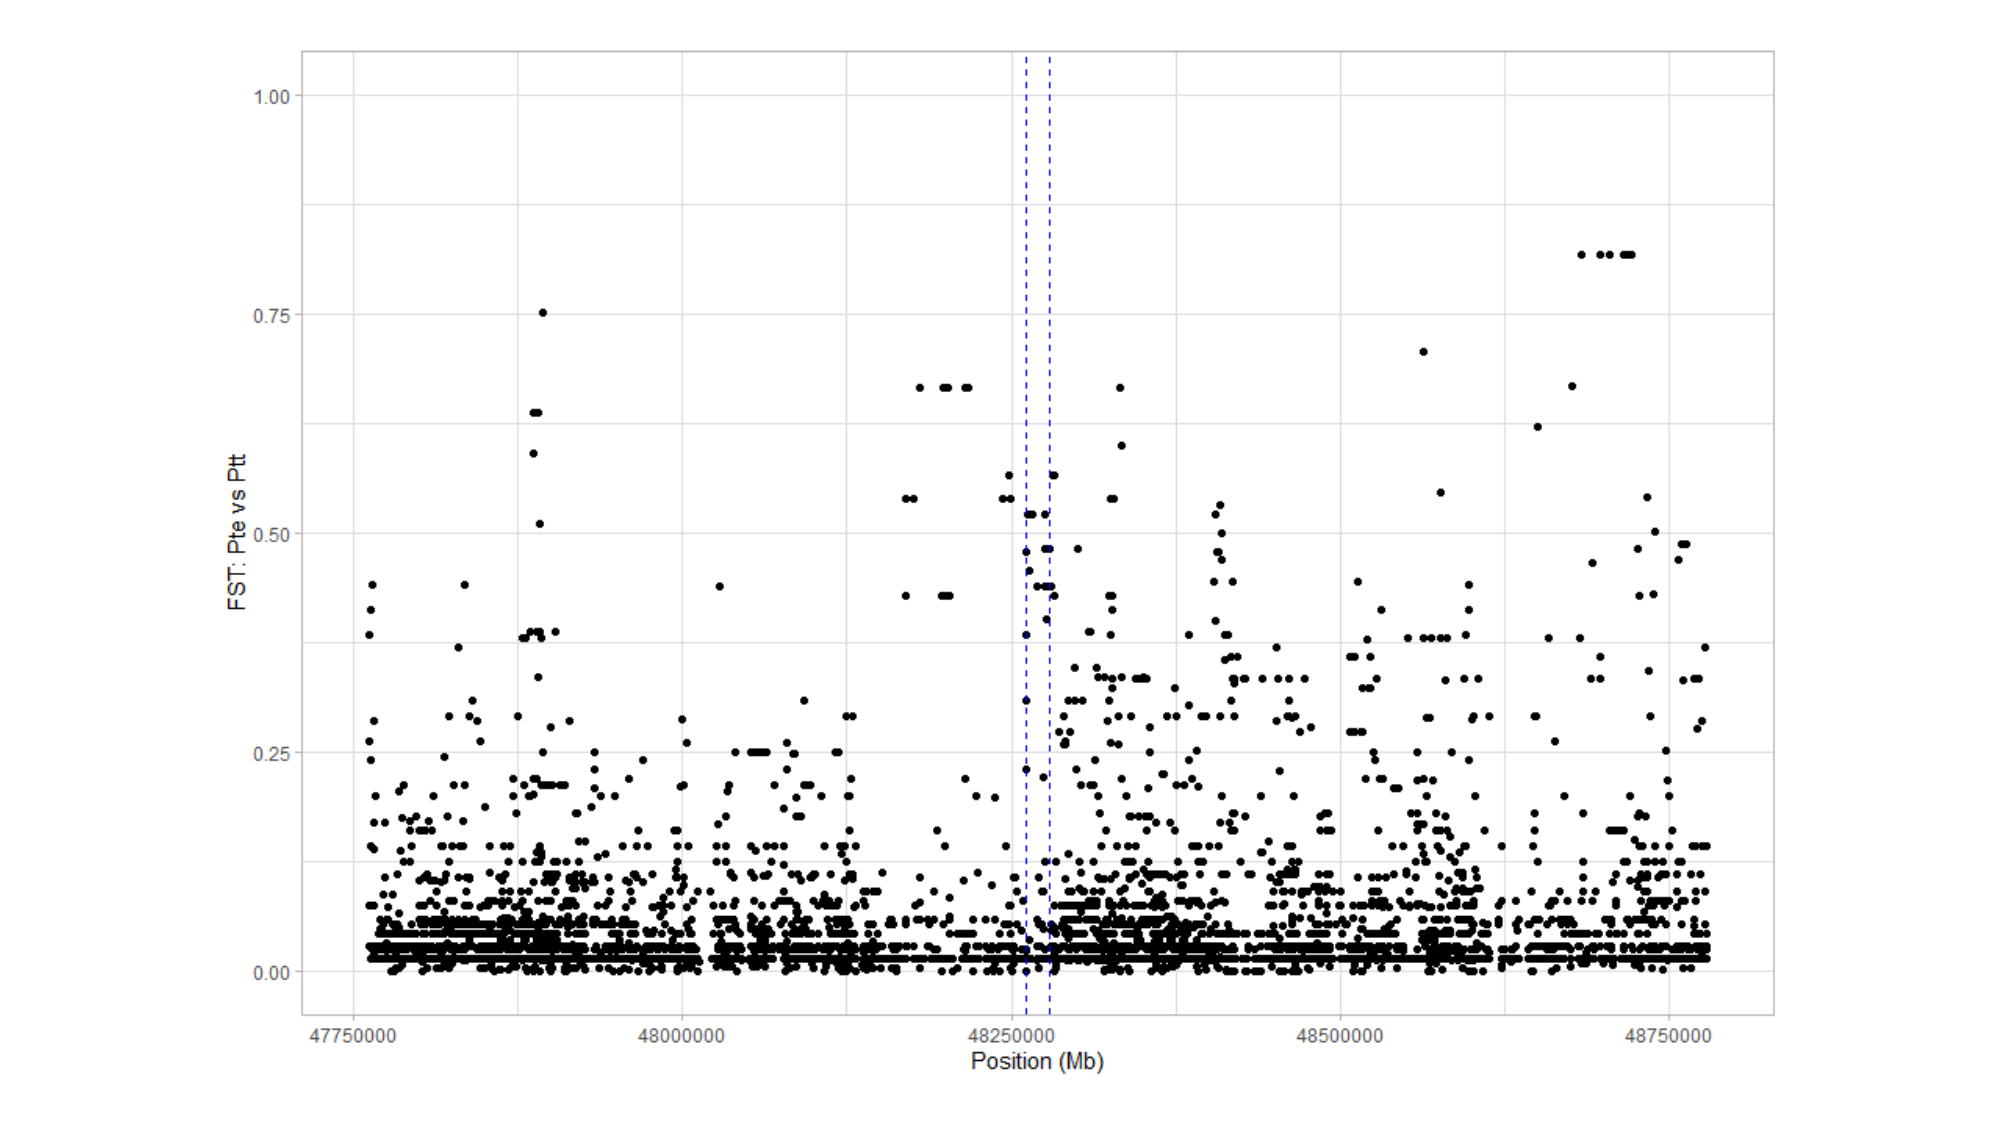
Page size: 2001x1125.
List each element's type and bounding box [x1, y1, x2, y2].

picture [214, 40, 1786, 1085]
